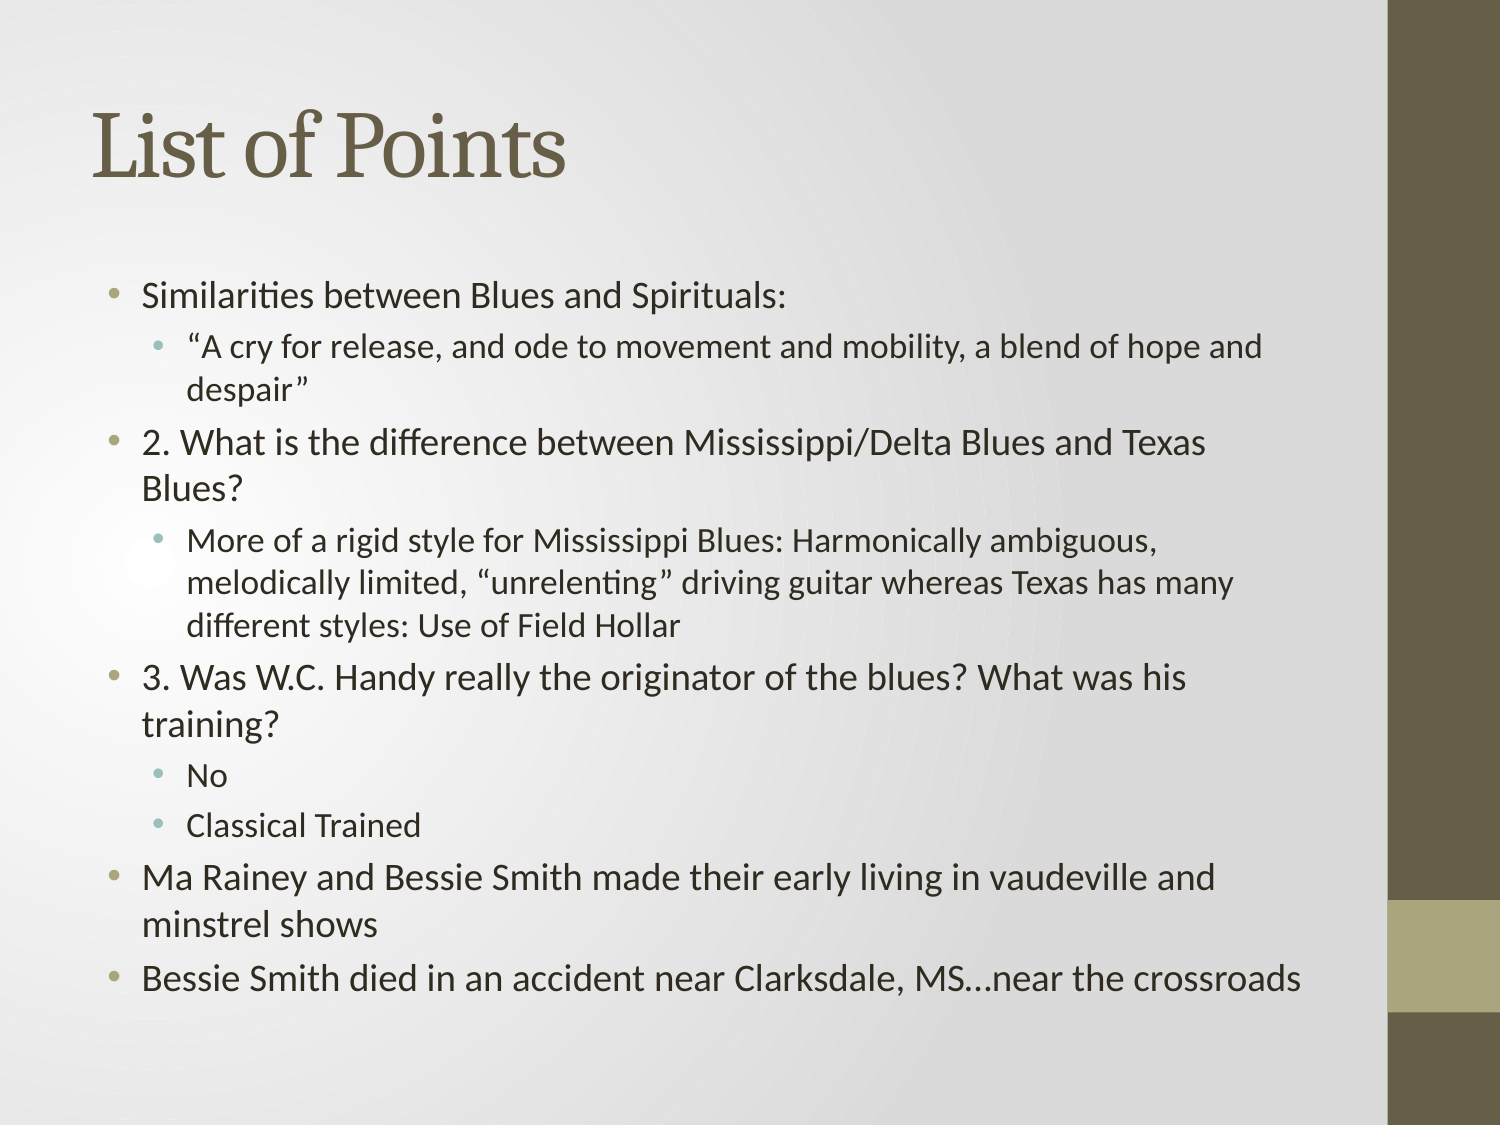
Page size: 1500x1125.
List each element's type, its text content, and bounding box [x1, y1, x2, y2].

list Similarities between Blues and Spirituals: “A cry for release, and ode to movement and mobility, a blend of hope and despair” 2. What is the difference between Mississippi/Delta Blues and Texas Blues? More of a rigid style for Mississippi Blues: Harmonically ambiguous, melodically limited, “unrelenting” driving guitar whereas Texas has many different styles: Use of Field Hollar 3. Was W.C. Handy really the originator of the blues? What was his training? No Classical Trained Ma Rainey and Bessie Smith made their early living in vaudeville and minstrel shows Bessie Smith died in an accident near Clarksdale, MS…near the crossroads [75, 262, 1325, 1050]
title List of Points [75, 45, 1325, 233]
